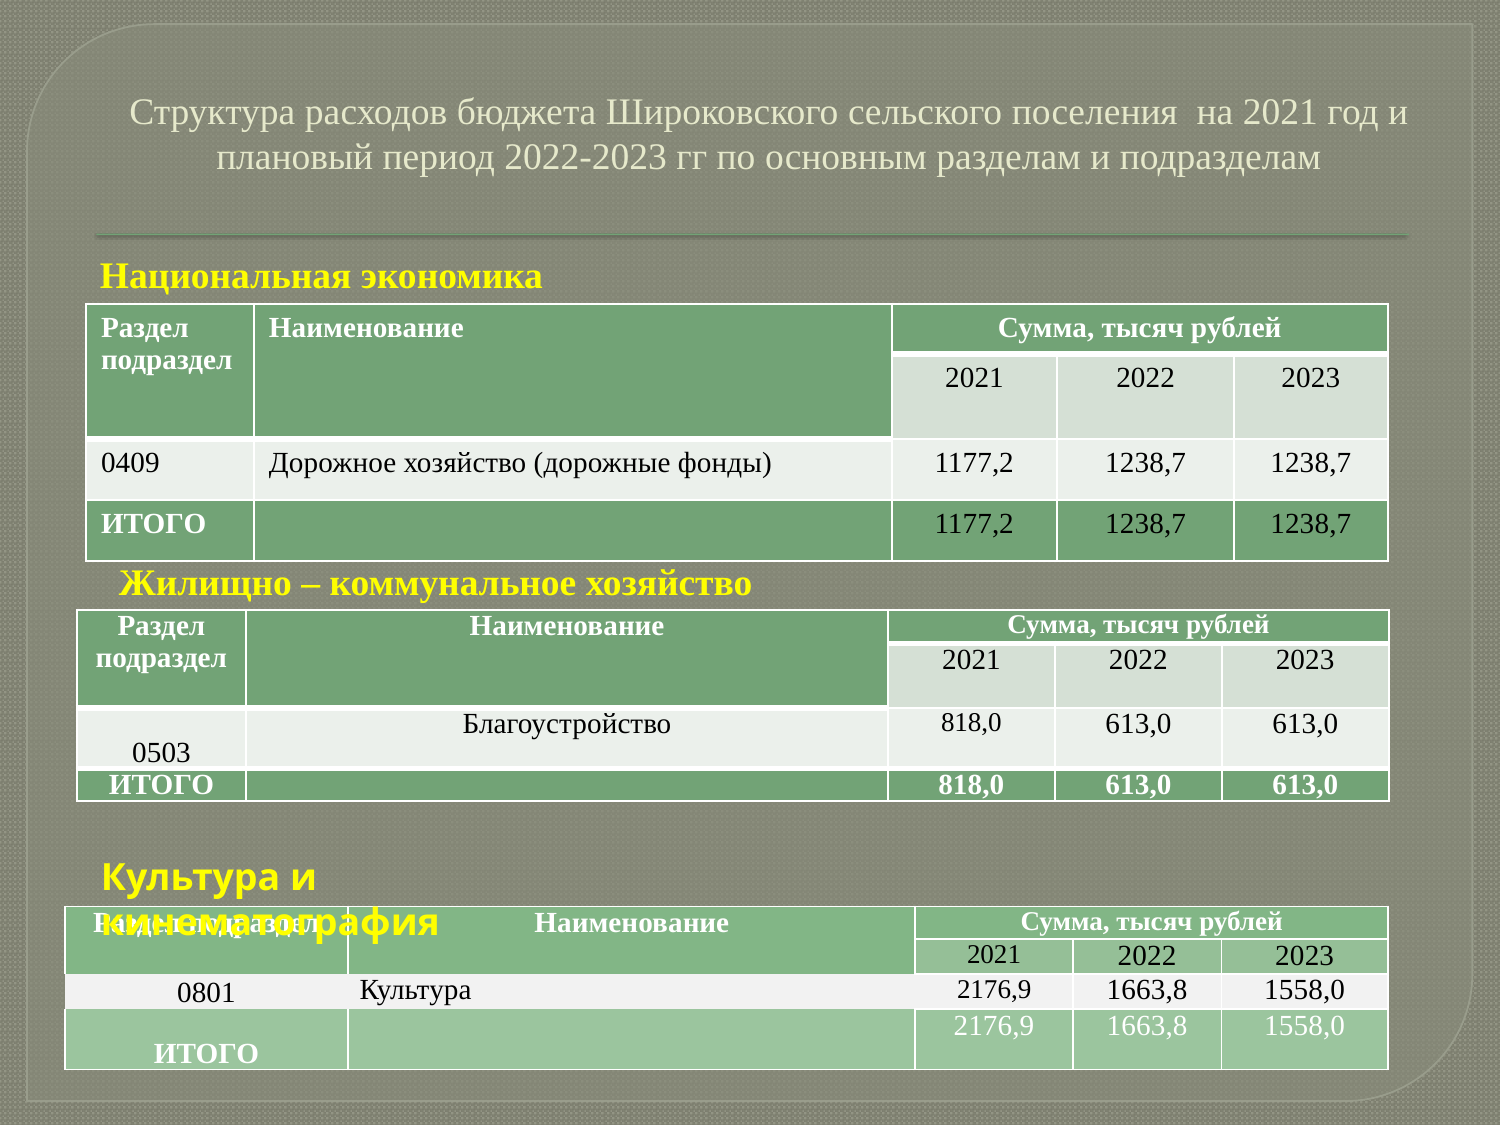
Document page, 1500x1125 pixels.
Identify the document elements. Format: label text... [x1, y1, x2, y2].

table_cell [255, 501, 891, 560]
table_header Раздел подраздел [78, 611, 245, 705]
table_cell [349, 1009, 914, 1069]
table_cell 818,0 [889, 771, 1054, 800]
table_cell 1238,7 [1235, 440, 1387, 499]
table_cell 613,0 [1223, 771, 1388, 800]
table_cell 2023 [1222, 940, 1387, 973]
table_cell 1663,8 [1074, 975, 1221, 1008]
table_cell Культура [348, 974, 915, 1009]
table_cell 2022 [1056, 646, 1221, 707]
table_cell 2022 [1058, 357, 1233, 438]
table_header Сумма, тысяч рублей [893, 305, 1387, 351]
table_cell 613,0 [1223, 709, 1388, 766]
table_cell ИТОГО [78, 771, 245, 800]
table_cell 2021 [893, 357, 1056, 438]
table_cell ИТОГО [66, 1009, 347, 1069]
table_cell 1558,0 [1222, 1010, 1387, 1069]
table_cell 2023 [1235, 357, 1387, 438]
table_header Наименование [255, 305, 891, 436]
table_cell 1238,7 [1058, 501, 1233, 560]
table_cell 613,0 [1056, 709, 1221, 766]
table_cell ИТОГО [87, 501, 253, 560]
table_header Раздел подраздел [66, 907, 347, 974]
table_cell 2021 [889, 646, 1054, 707]
table_cell 0503 [78, 711, 245, 766]
table_cell Дорожное хозяйство (дорожные фонды) [255, 442, 891, 499]
table_cell 1558,0 [1222, 975, 1387, 1008]
table_cell 1238,7 [1235, 501, 1387, 560]
table_cell Благоустройство [247, 711, 887, 766]
table_cell 1177,2 [893, 440, 1056, 499]
table_cell 1238,7 [1058, 440, 1233, 499]
table_cell 2176,9 [916, 1010, 1072, 1069]
text_box Национальная экономика [85, 243, 559, 304]
table_header Раздел подраздел [87, 305, 253, 436]
table_header Наименование [247, 611, 887, 705]
table_cell 1177,2 [893, 501, 1056, 560]
title Структура расходов бюджета Широковского сельского поселения на 2021 год и плановый период 2022-2023 гг по основным разделам и подразделам [93, 82, 1437, 185]
text_box Жилищно – коммунальное хозяйство [104, 562, 768, 611]
table_cell 613,0 [1056, 771, 1221, 800]
table_cell 2022 [1074, 940, 1221, 973]
table_cell 818,0 [889, 709, 1054, 766]
table_header Сумма, тысяч рублей [916, 907, 1387, 938]
table_cell 0409 [87, 442, 253, 499]
table_cell 0801 [65, 974, 348, 1009]
table_header Наименование [349, 907, 914, 974]
table_header Сумма, тысяч рублей [889, 611, 1388, 641]
table_cell 2176,9 [915, 975, 1072, 1008]
text_box Культура и кинематография [86, 845, 665, 951]
table_cell 2021 [916, 940, 1072, 973]
table_cell 1663,8 [1074, 1010, 1221, 1069]
table_cell 2023 [1223, 646, 1388, 707]
table_cell [247, 771, 887, 800]
